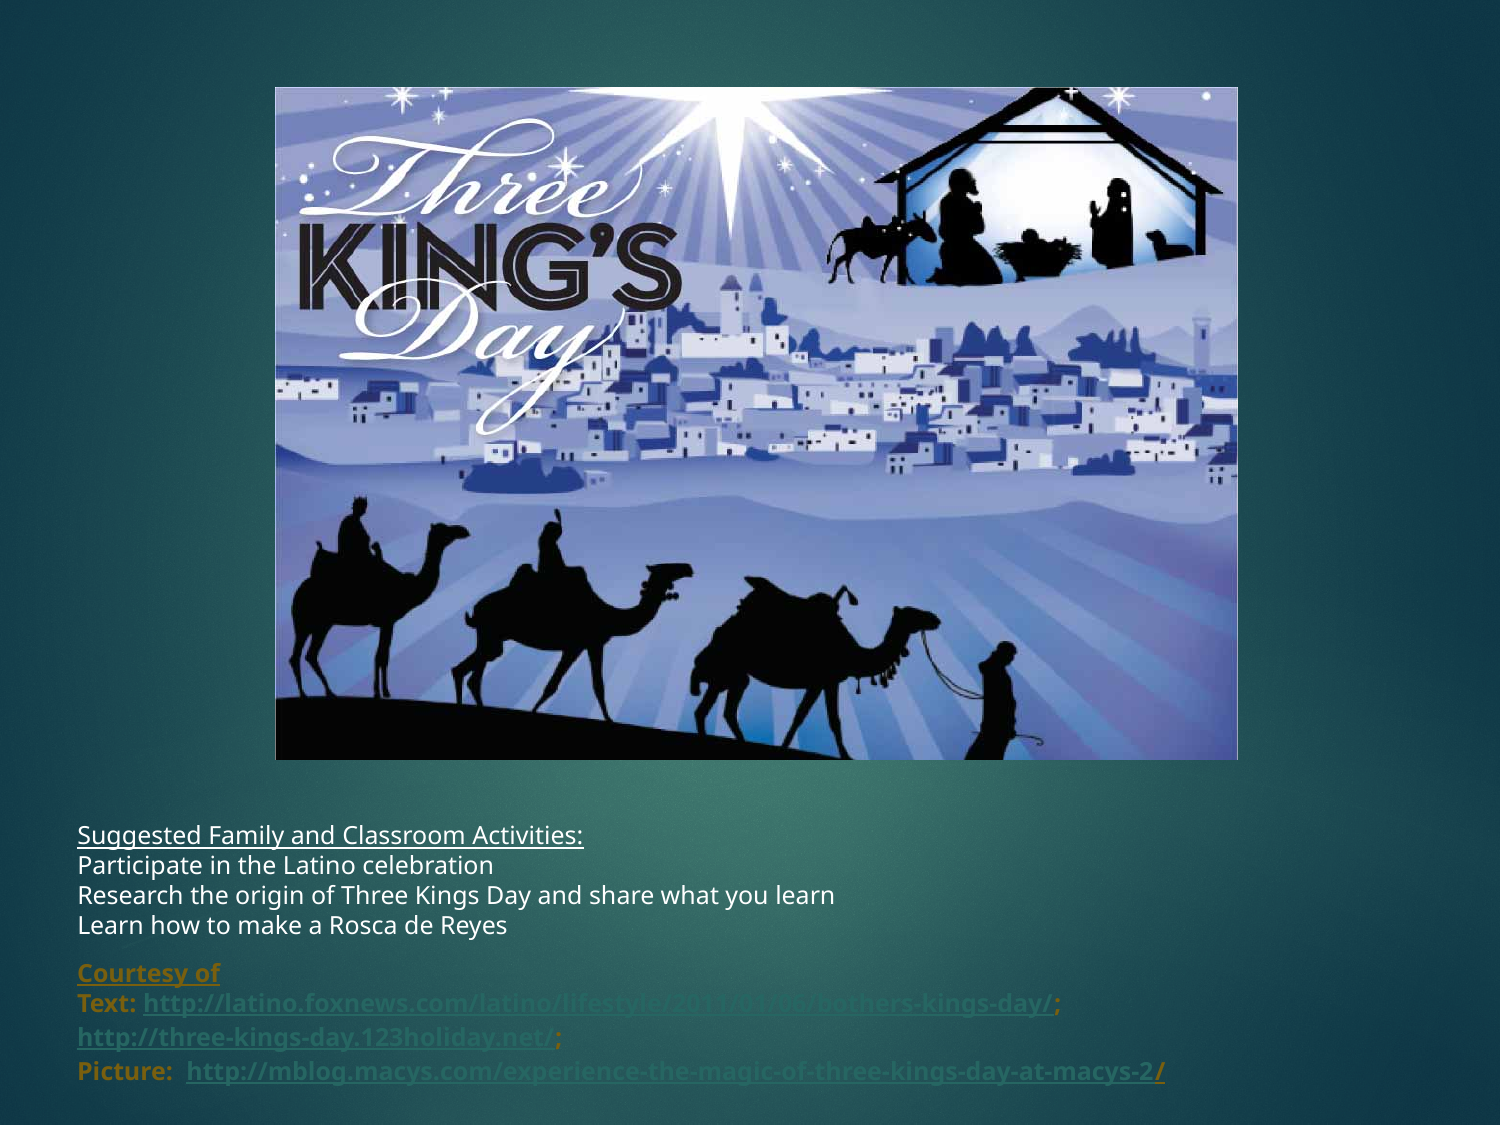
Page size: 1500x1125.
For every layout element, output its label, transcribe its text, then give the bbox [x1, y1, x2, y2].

text_box Courtesy of Text: http://latino.foxnews.com/latino/lifestyle/2011/01/06/bothers-kings-day/; http://three-kings-day.123holiday.net/; Picture: http://mblog.macys.com/experience-the-magic-of-three-kings-day-at-macys-2/ [62, 950, 1413, 1097]
picture [274, 87, 1238, 760]
text_box Suggested Family and Classroom Activities: Participate in the Latino celebration Research the origin of Three Kings Day and share what you learn Learn how to make a Rosca de Reyes [62, 812, 1363, 947]
